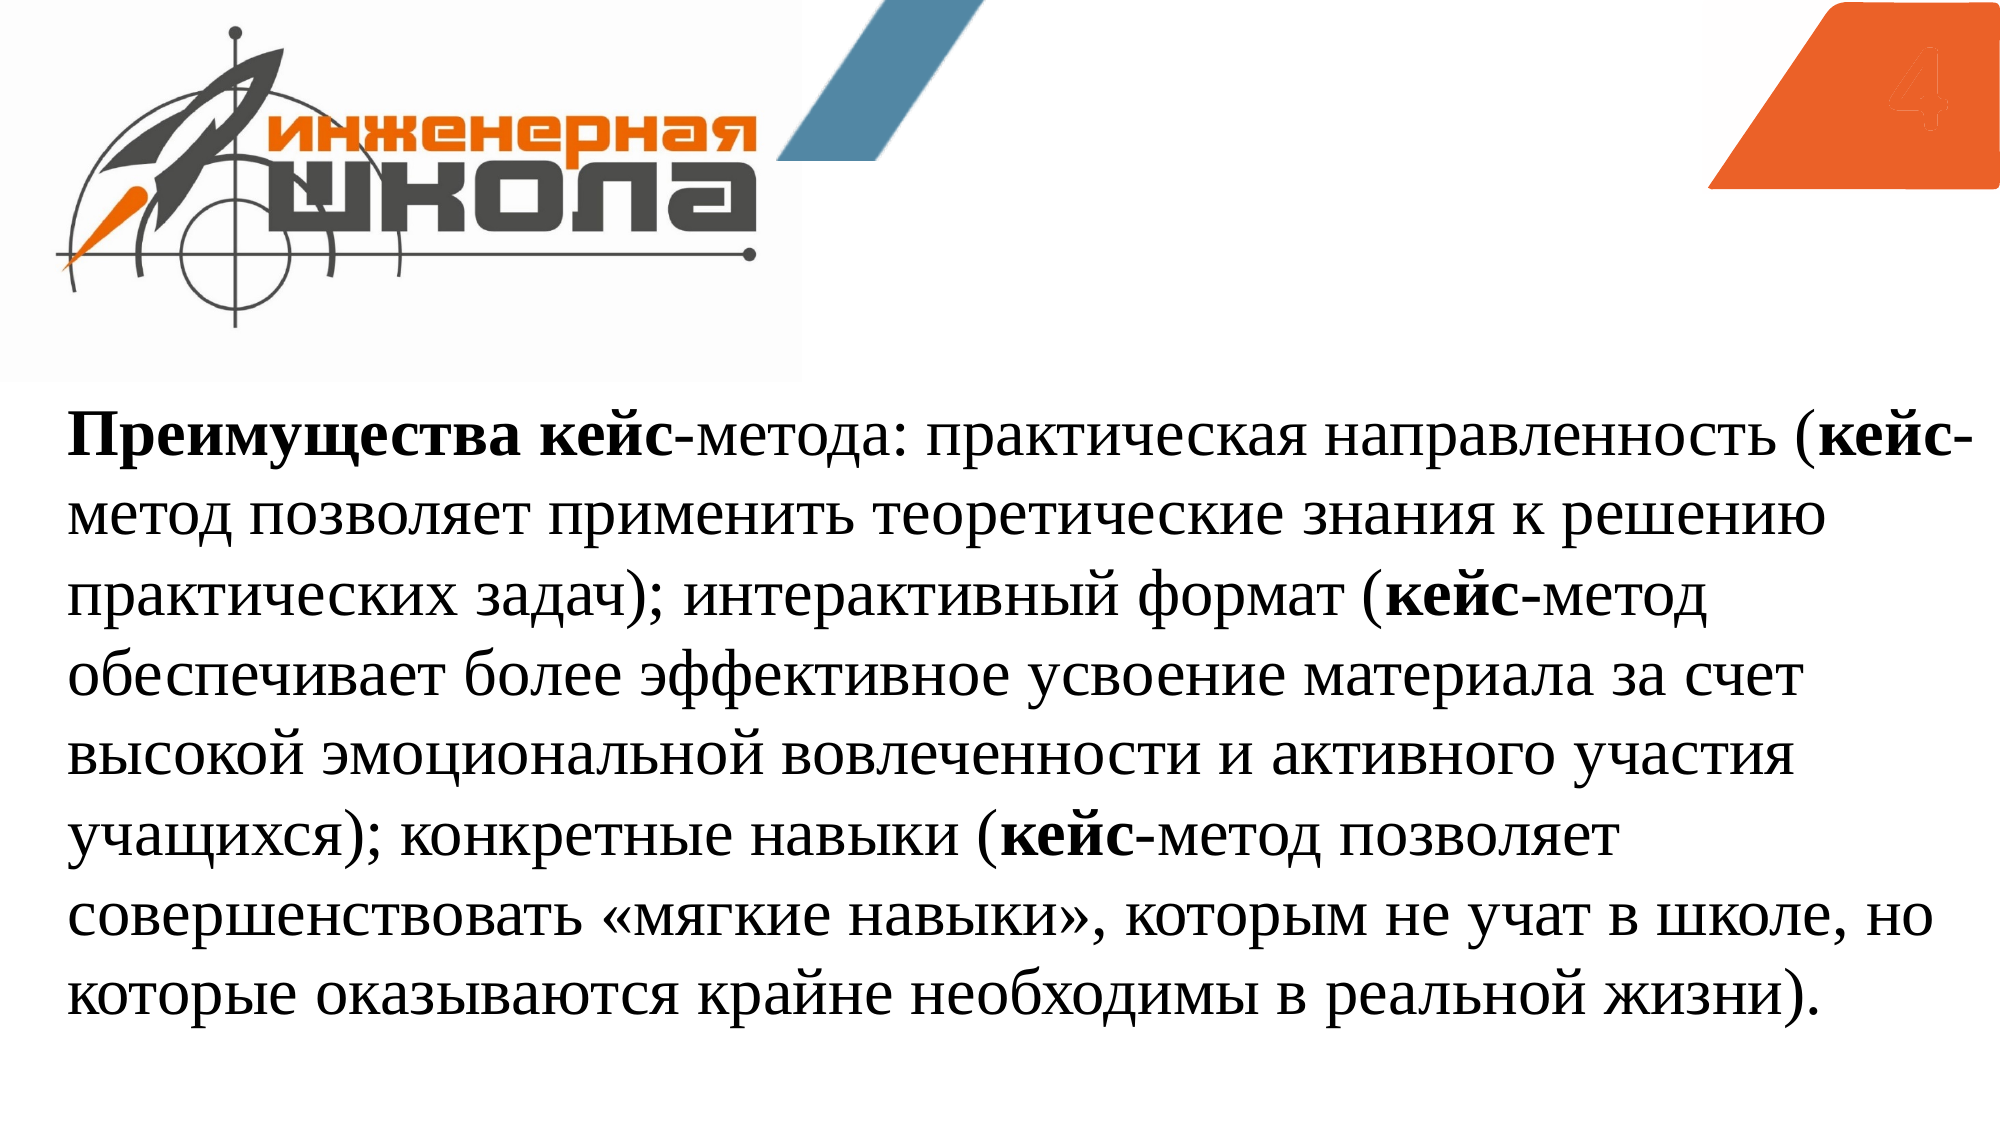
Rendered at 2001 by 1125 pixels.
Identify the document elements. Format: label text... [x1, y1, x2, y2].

text_box Преимущества кейс-метода: практическая направленность (кейс-метод позволяет применить теоретические знания к решению практических задач); интерактивный формат (кейс-метод обеспечивает более эффективное усвоение материала за счет высокой эмоциональной вовлеченности и активного участия учащихся); конкретные навыки (кейс-метод позволяет совершенствовать «мягкие навыки», которым не учат в школе, но которые оказываются крайне необходимы в реальной жизни). [52, 381, 2000, 1081]
picture [0, 0, 987, 382]
picture [1702, 0, 2000, 194]
